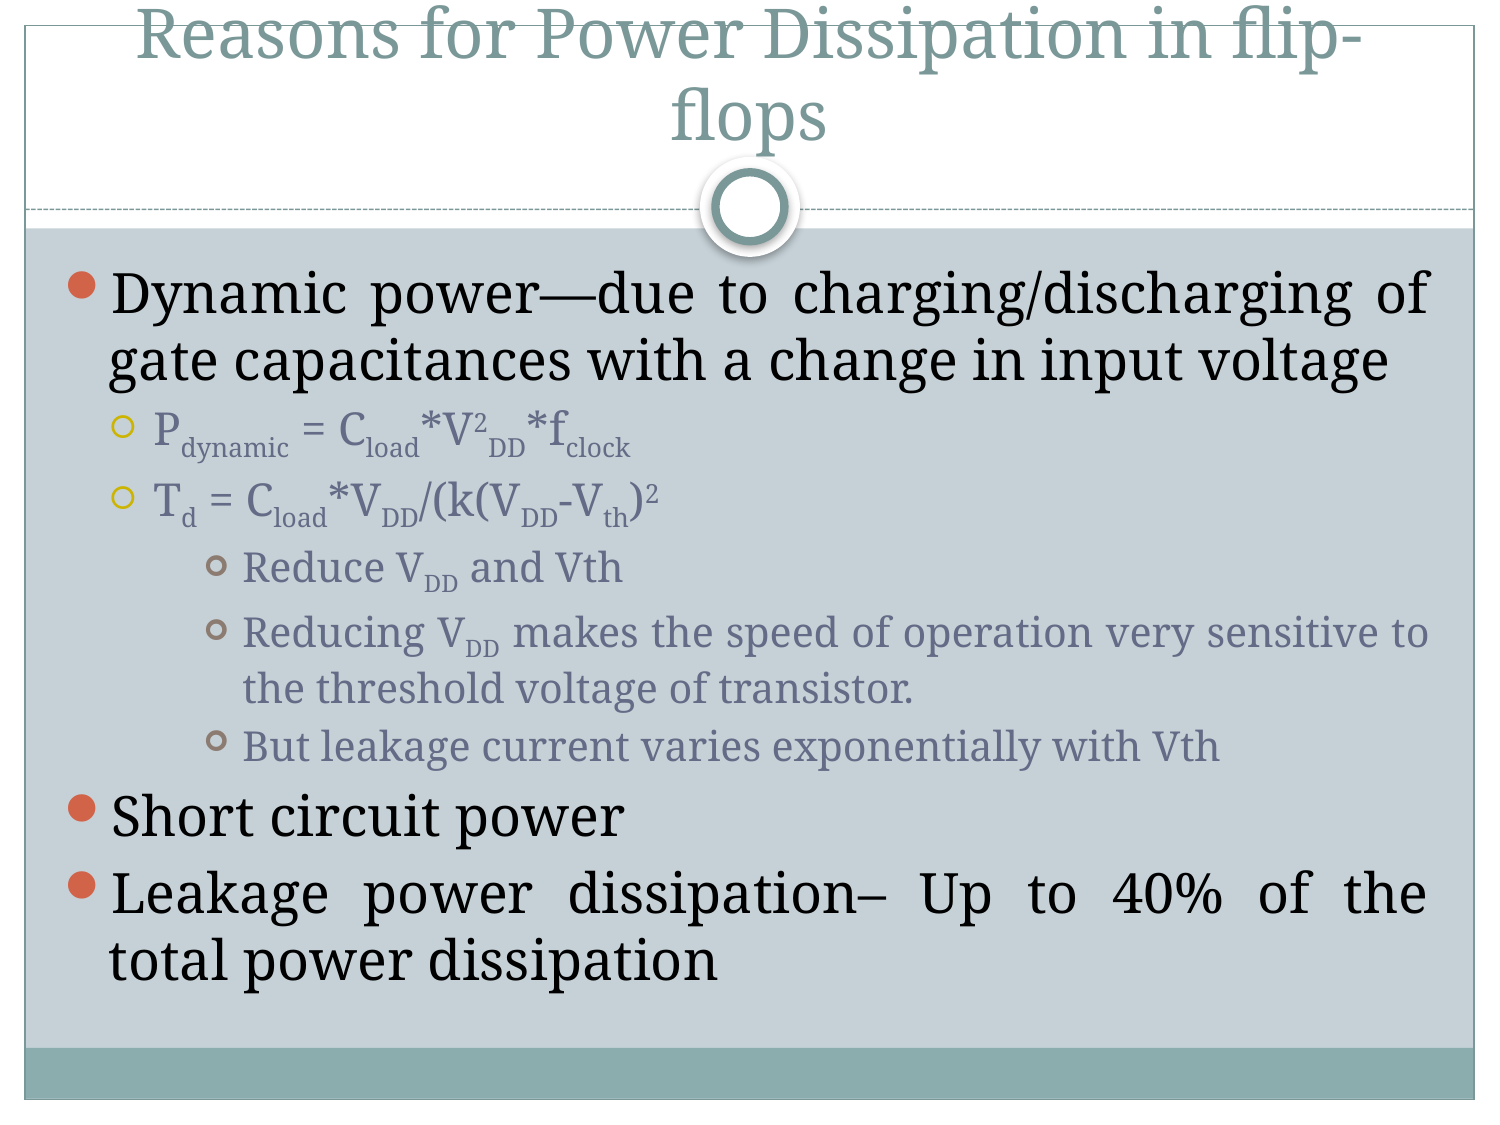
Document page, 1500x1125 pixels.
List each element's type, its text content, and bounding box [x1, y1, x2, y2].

title Reasons for Power Dissipation in flip-flops [49, 37, 1450, 162]
list Dynamic power—due to charging/discharging of gate capacitances with a change in input voltage Pdynamic = Cload*V2DD*fclock Td = Cload*VDD/(k(VDD-Vth)2 Reduce VDD and Vth Reducing VDD makes the speed of operation very sensitive to the threshold voltage of transistor. But leakage current varies exponentially with Vth Short circuit power Leakage power dissipation– Up to 40% of the total power dissipation [49, 250, 1445, 1001]
